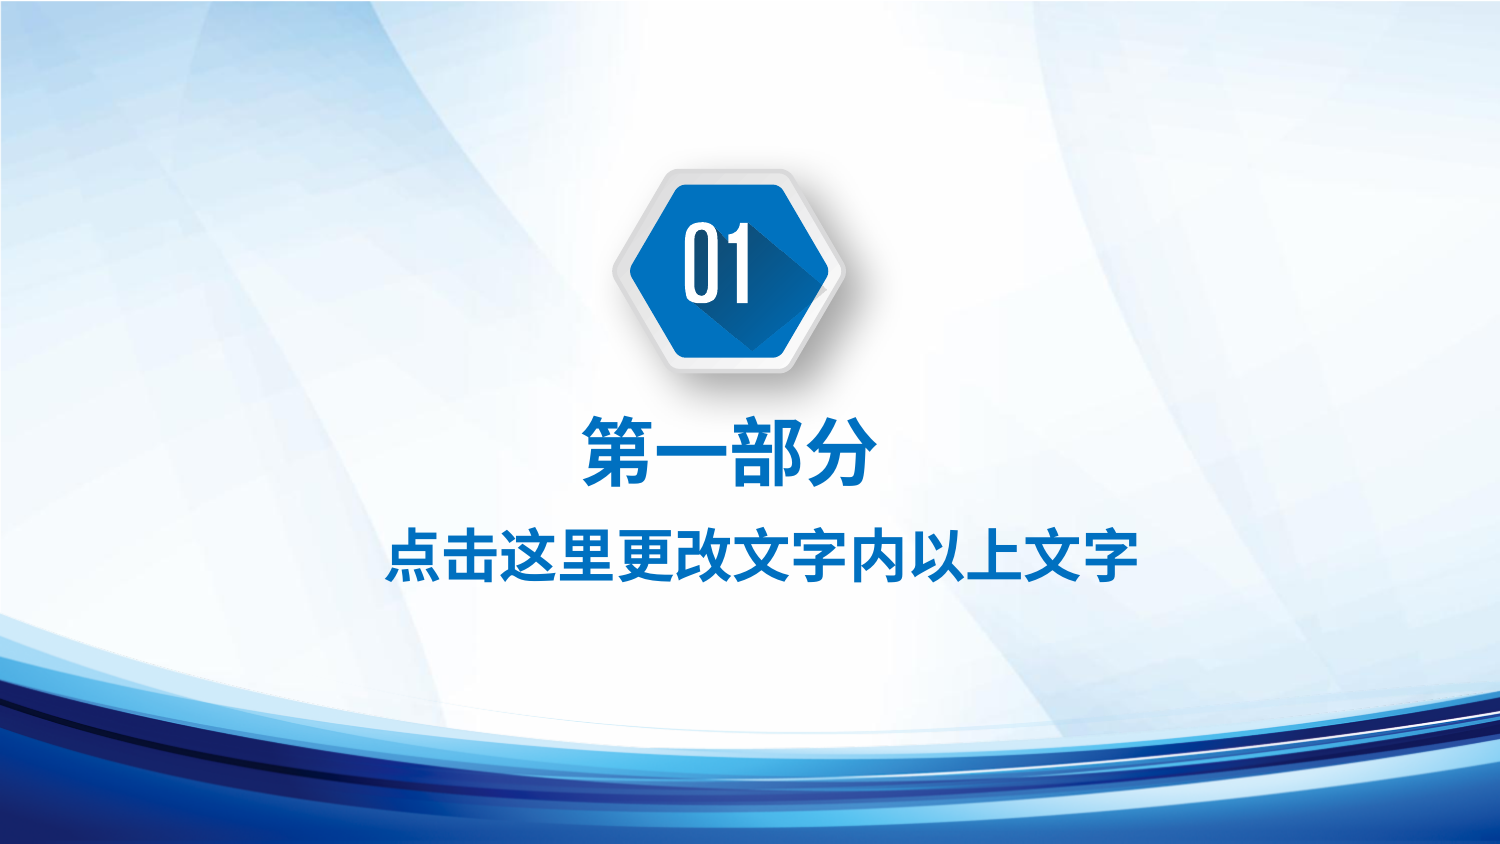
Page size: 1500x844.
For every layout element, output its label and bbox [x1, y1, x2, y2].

text_box [613, 170, 845, 372]
text_box [0, 0, 1500, 844]
